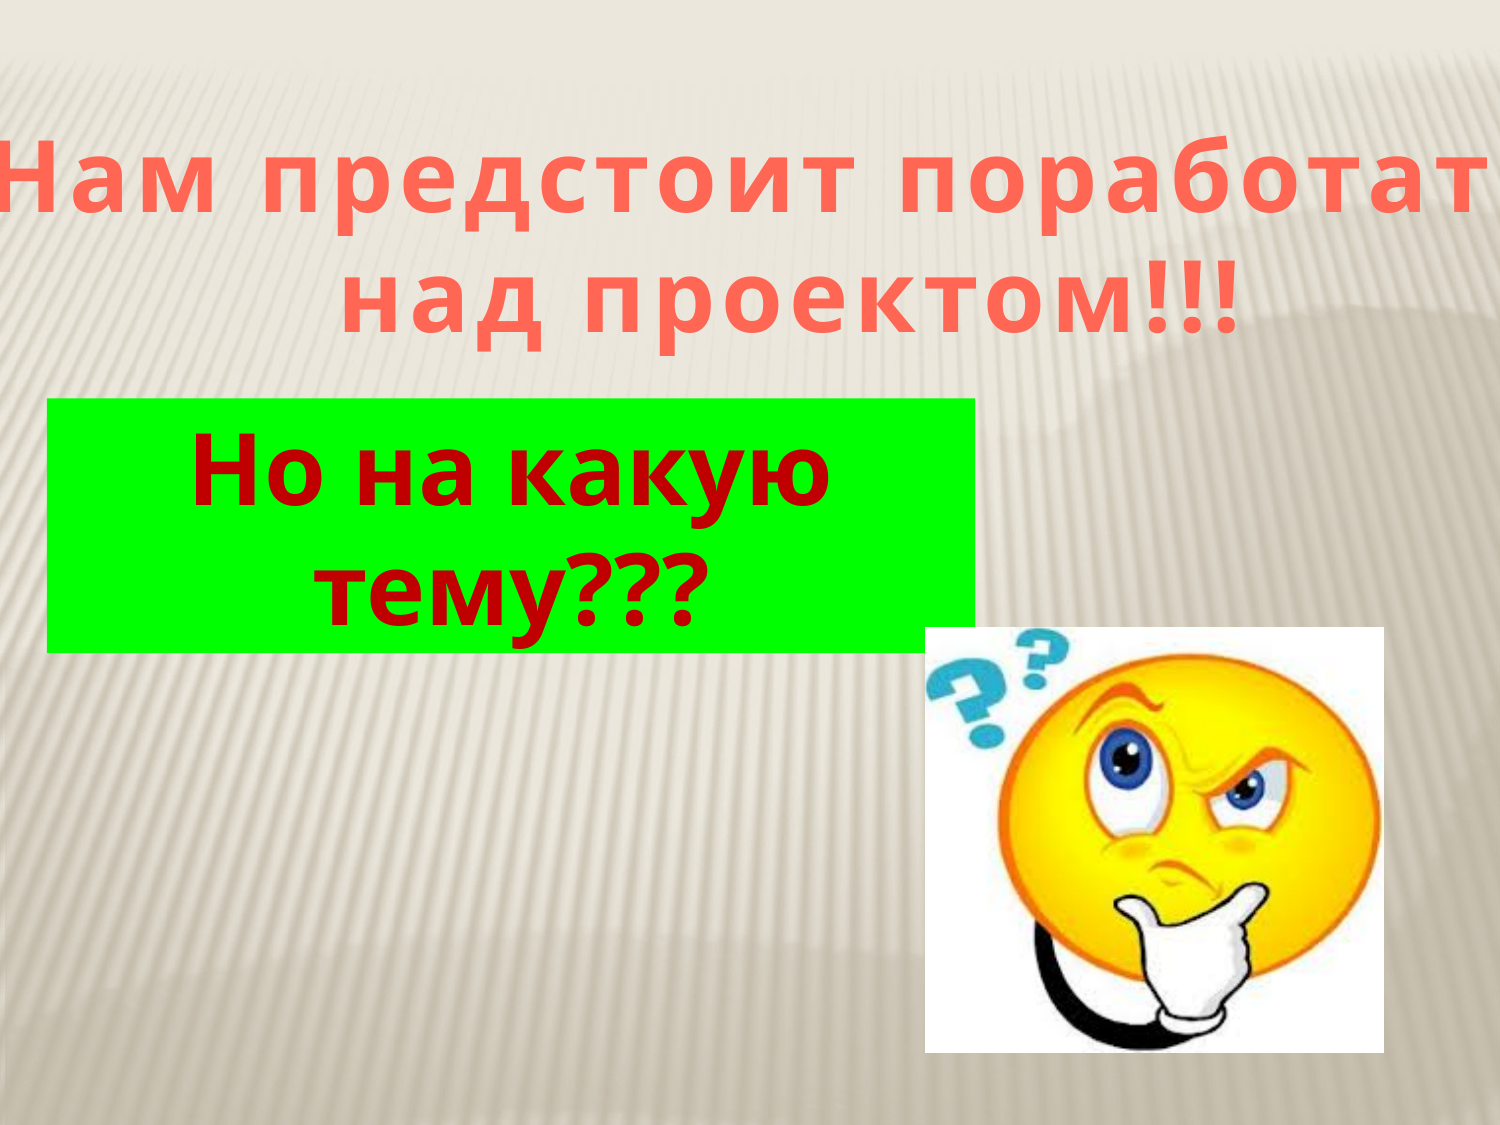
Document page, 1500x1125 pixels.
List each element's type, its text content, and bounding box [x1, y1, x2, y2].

picture [925, 627, 1384, 1053]
text_box Нам предстоит поработать над проектом!!! [0, 105, 1500, 361]
text_box Но на какую тему??? [46, 398, 976, 654]
